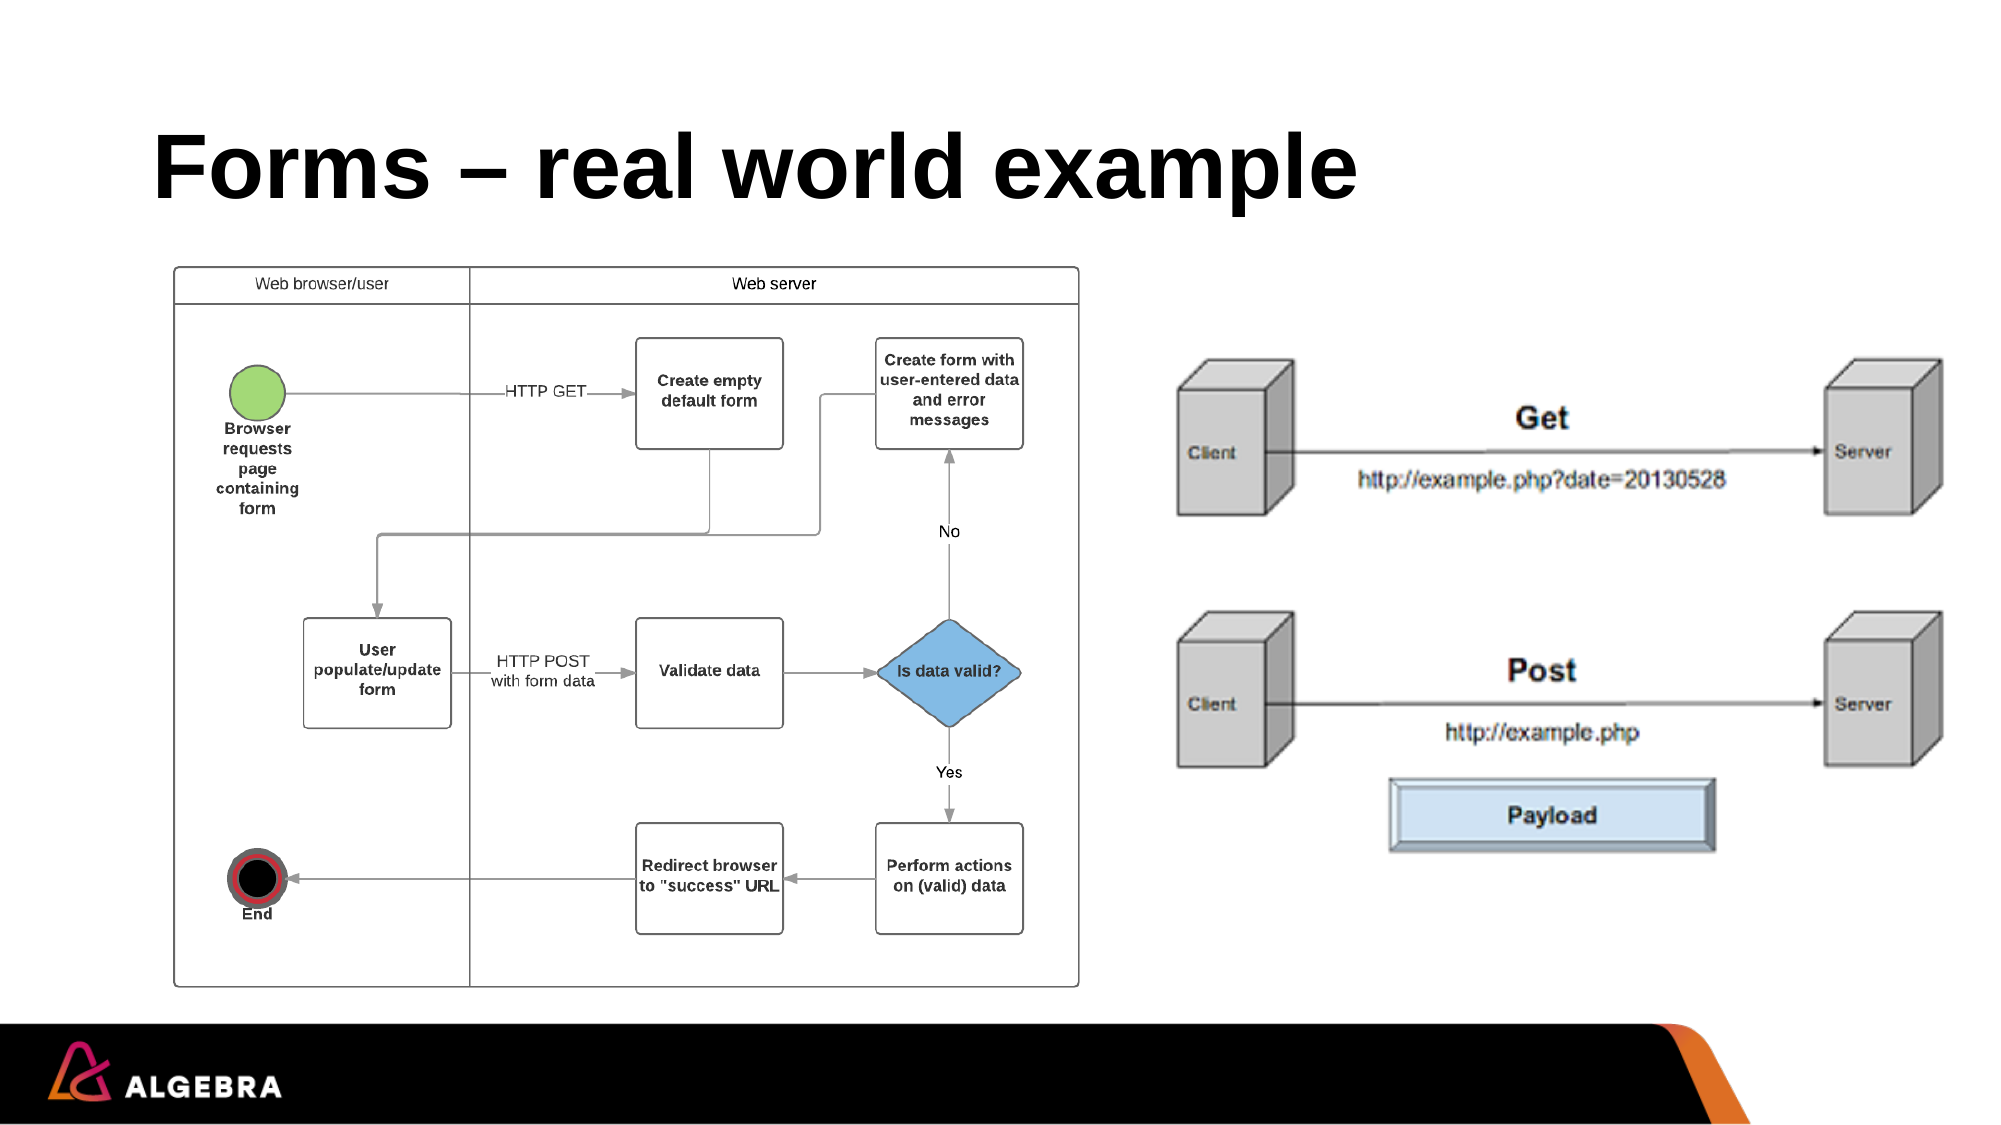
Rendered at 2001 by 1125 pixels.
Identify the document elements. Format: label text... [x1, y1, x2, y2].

picture [1154, 346, 1953, 870]
title Forms – real world example [137, 59, 1863, 278]
picture [0, 230, 1958, 1125]
